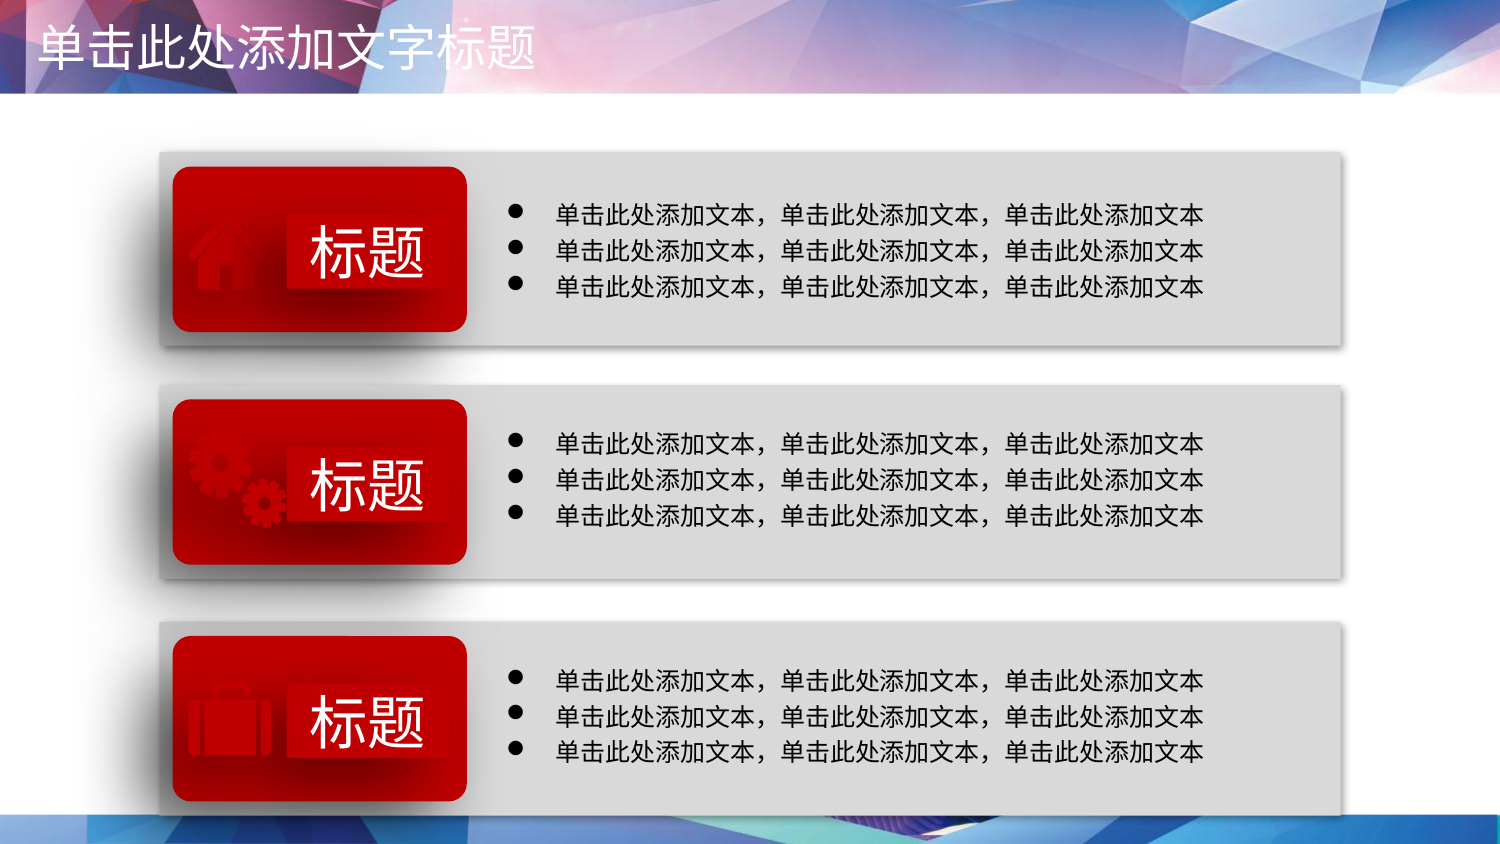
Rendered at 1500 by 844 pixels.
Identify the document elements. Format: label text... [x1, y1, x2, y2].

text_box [172, 635, 468, 802]
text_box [172, 166, 468, 333]
text_box [420, 151, 1341, 346]
text_box [429, 385, 1341, 579]
text_box 单击此处添加文本，单击此处添加文本，单击此处添加文本 单击此处添加文本，单击此处添加文本，单击此处添加文本 单击此处添加文本，单击此处添加文本，单击此处添加文本 [490, 415, 1266, 539]
text_box [460, 621, 1341, 816]
picture [0, 815, 1500, 844]
picture [0, 0, 1500, 93]
text_box 单击此处添加文本，单击此处添加文本，单击此处添加文本 单击此处添加文本，单击此处添加文本，单击此处添加文本 单击此处添加文本，单击此处添加文本，单击此处添加文本 [490, 651, 1266, 775]
text_box 单击此处添加文本，单击此处添加文本，单击此处添加文本 单击此处添加文本，单击此处添加文本，单击此处添加文本 单击此处添加文本，单击此处添加文本，单击此处添加文本 [490, 185, 1266, 309]
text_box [172, 399, 468, 565]
